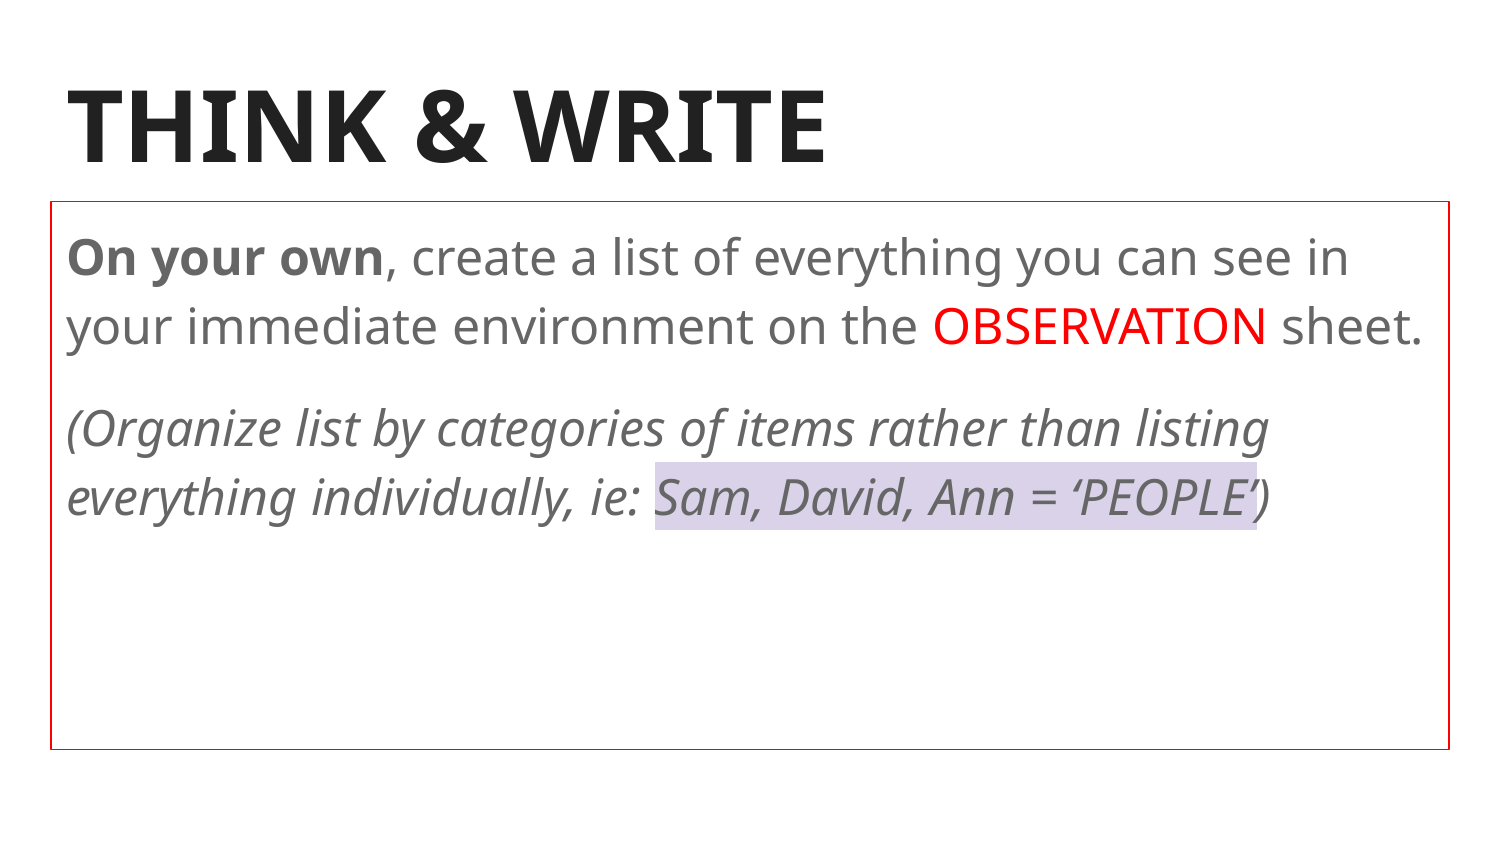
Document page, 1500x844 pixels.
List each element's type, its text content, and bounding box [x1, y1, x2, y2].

list On your own, create a list of everything you can see in your immediate environment on the OBSERVATION sheet. (Organize list by categories of items rather than listing everything individually, ie: Sam, David, Ann = ‘PEOPLE’) [51, 201, 1449, 750]
title THINK & WRITE [51, 48, 1449, 180]
